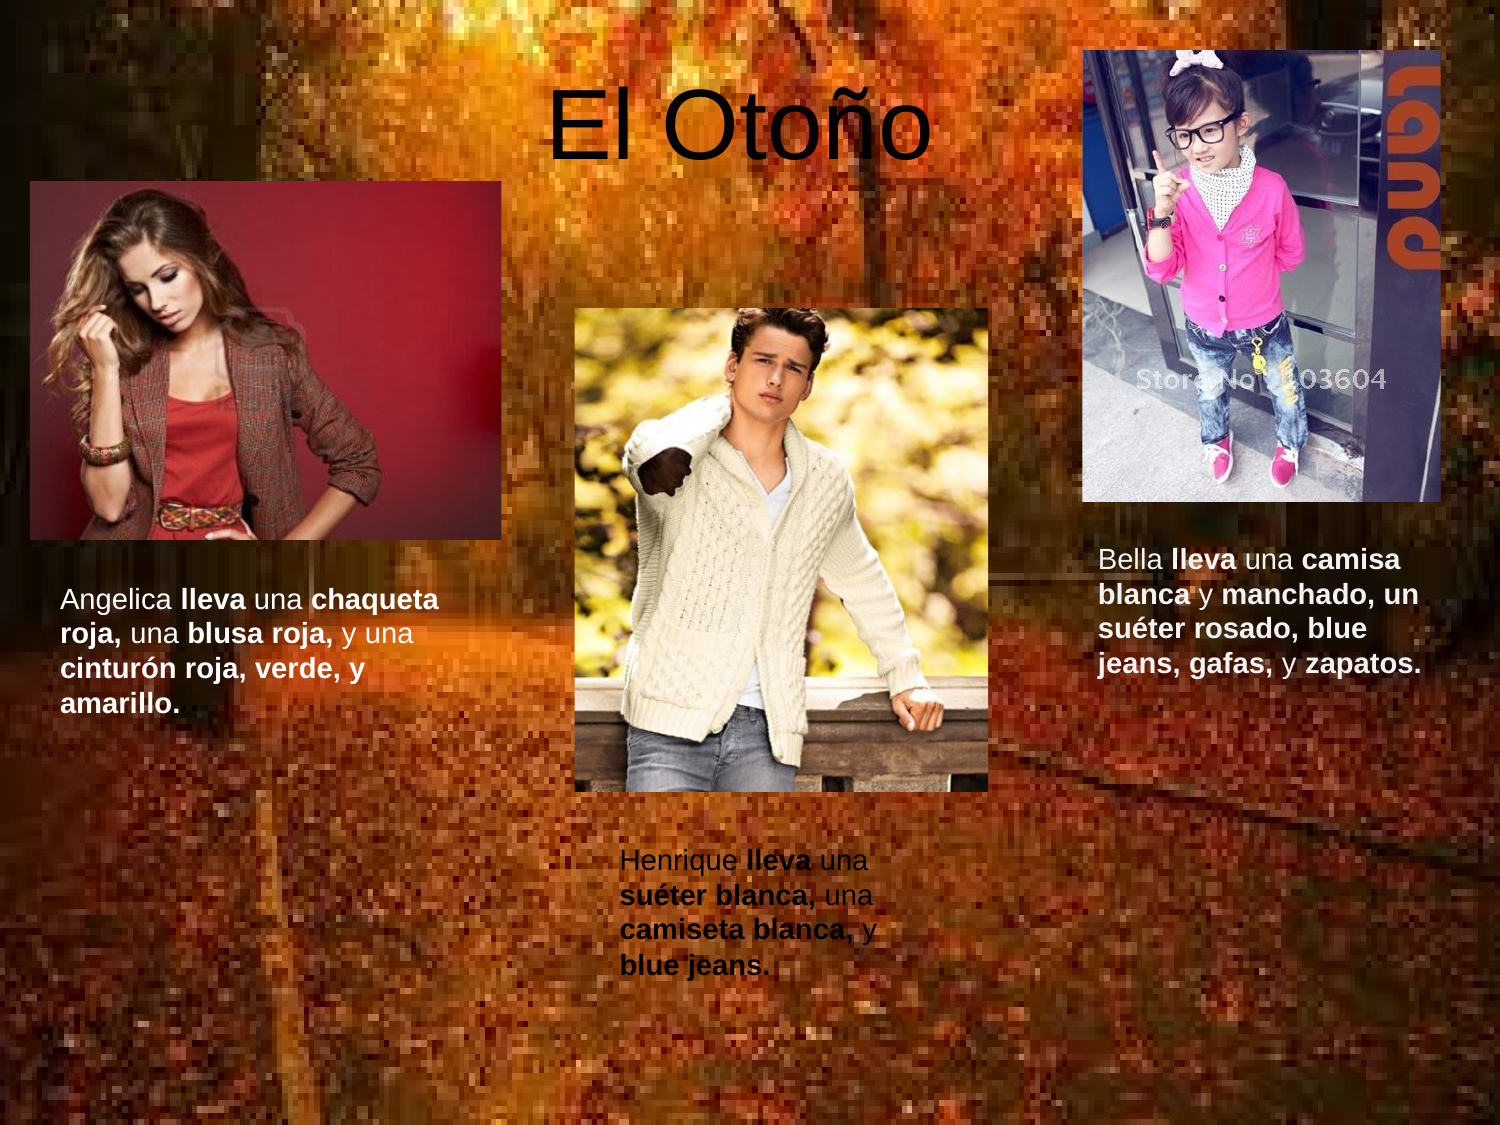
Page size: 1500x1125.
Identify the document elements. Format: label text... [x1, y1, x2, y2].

text_box [574, 308, 989, 792]
text_box Angelica lleva una chaqueta roja, una blusa roja, y una cinturón roja, verde, y amarillo. [45, 564, 487, 735]
text_box [29, 181, 502, 540]
text_box [0, 0, 1500, 1125]
text_box [461, 0, 938, 157]
text_box Henrique lleva una suéter blanca, una camiseta blanca, y blue jeans. [604, 825, 959, 996]
text_box [486, 24, 963, 182]
text_box El Otoño [530, 45, 970, 195]
text_box Bella lleva una camisa blanca y manchado, un suéter rosado, blue jeans, gafas, y zapatos. [1082, 524, 1441, 695]
text_box [1082, 50, 1441, 502]
